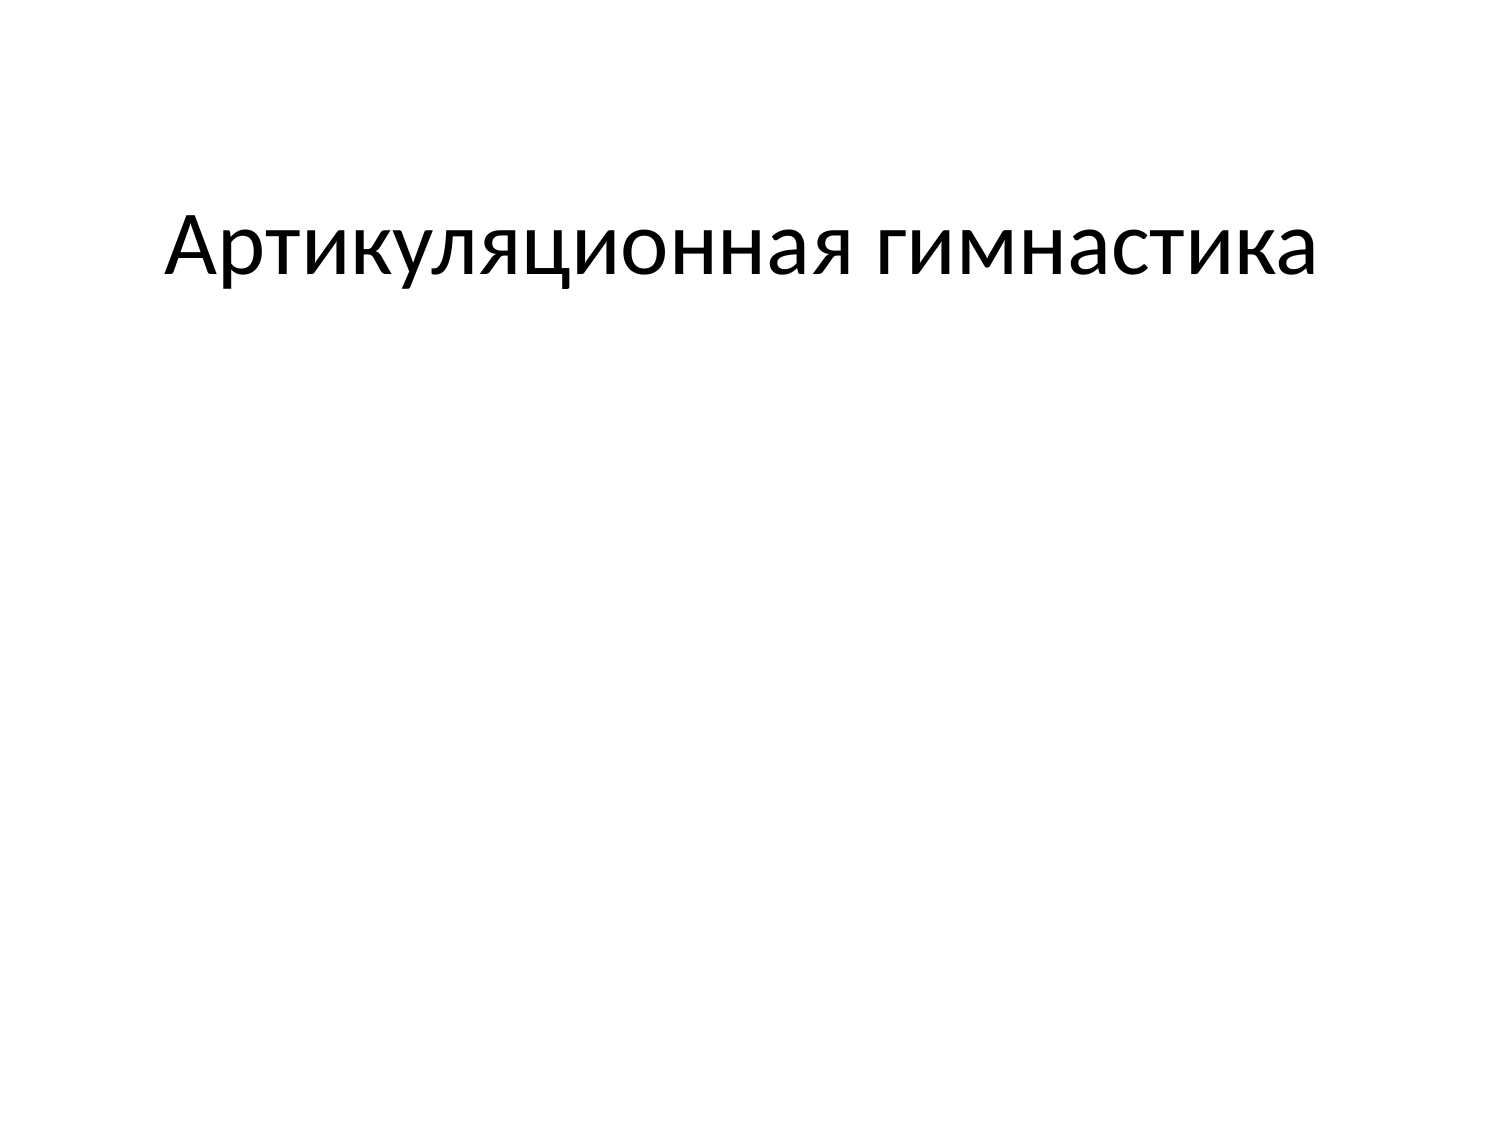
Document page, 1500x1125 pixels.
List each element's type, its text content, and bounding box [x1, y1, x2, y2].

title Артикуляционная гимнастика [105, 117, 1381, 359]
